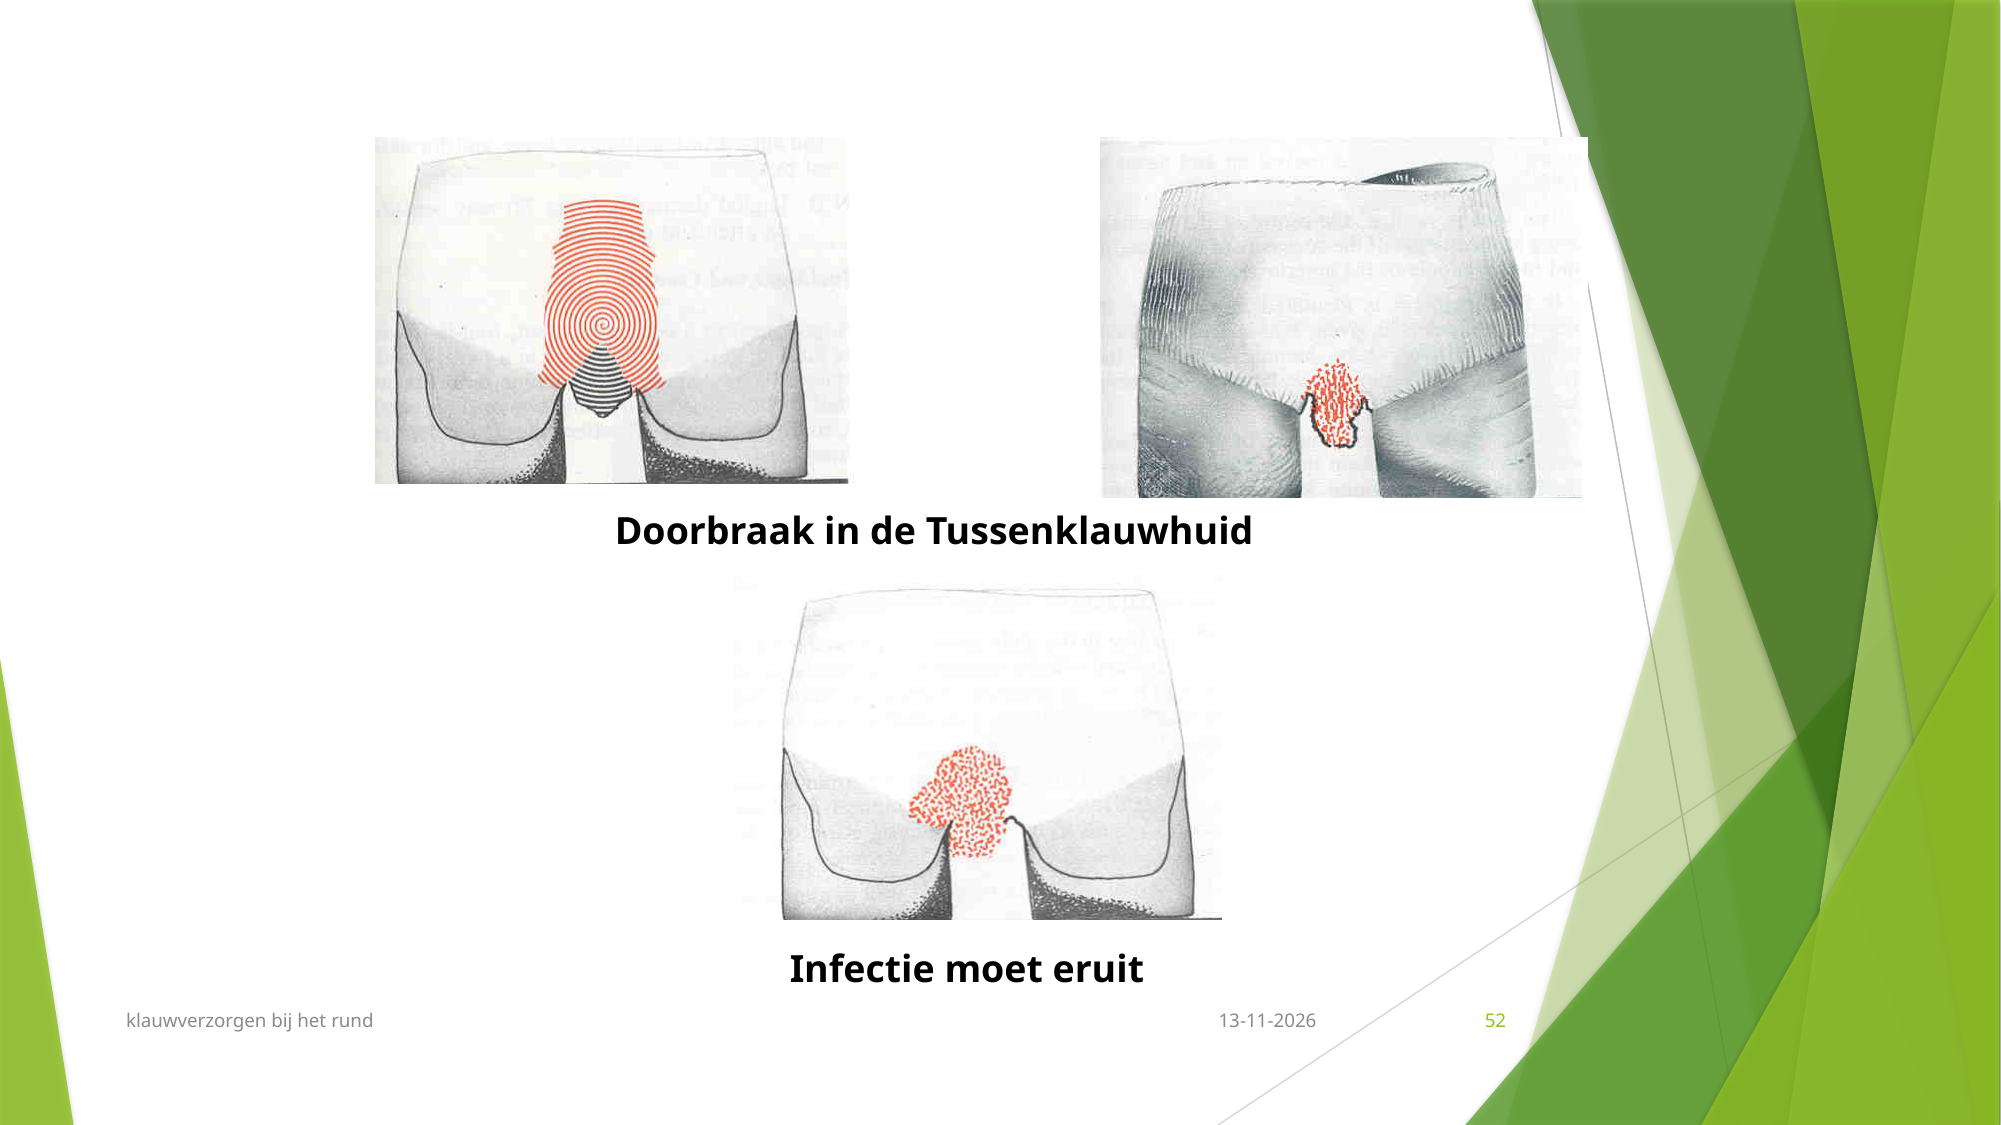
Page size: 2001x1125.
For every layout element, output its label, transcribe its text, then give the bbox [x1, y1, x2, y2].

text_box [374, 136, 1751, 562]
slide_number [1181, 991, 1332, 1051]
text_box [724, 574, 1276, 999]
slide_number 52 [1409, 991, 1522, 1051]
footer klauwverzorgen bij het rund [111, 991, 1145, 1051]
